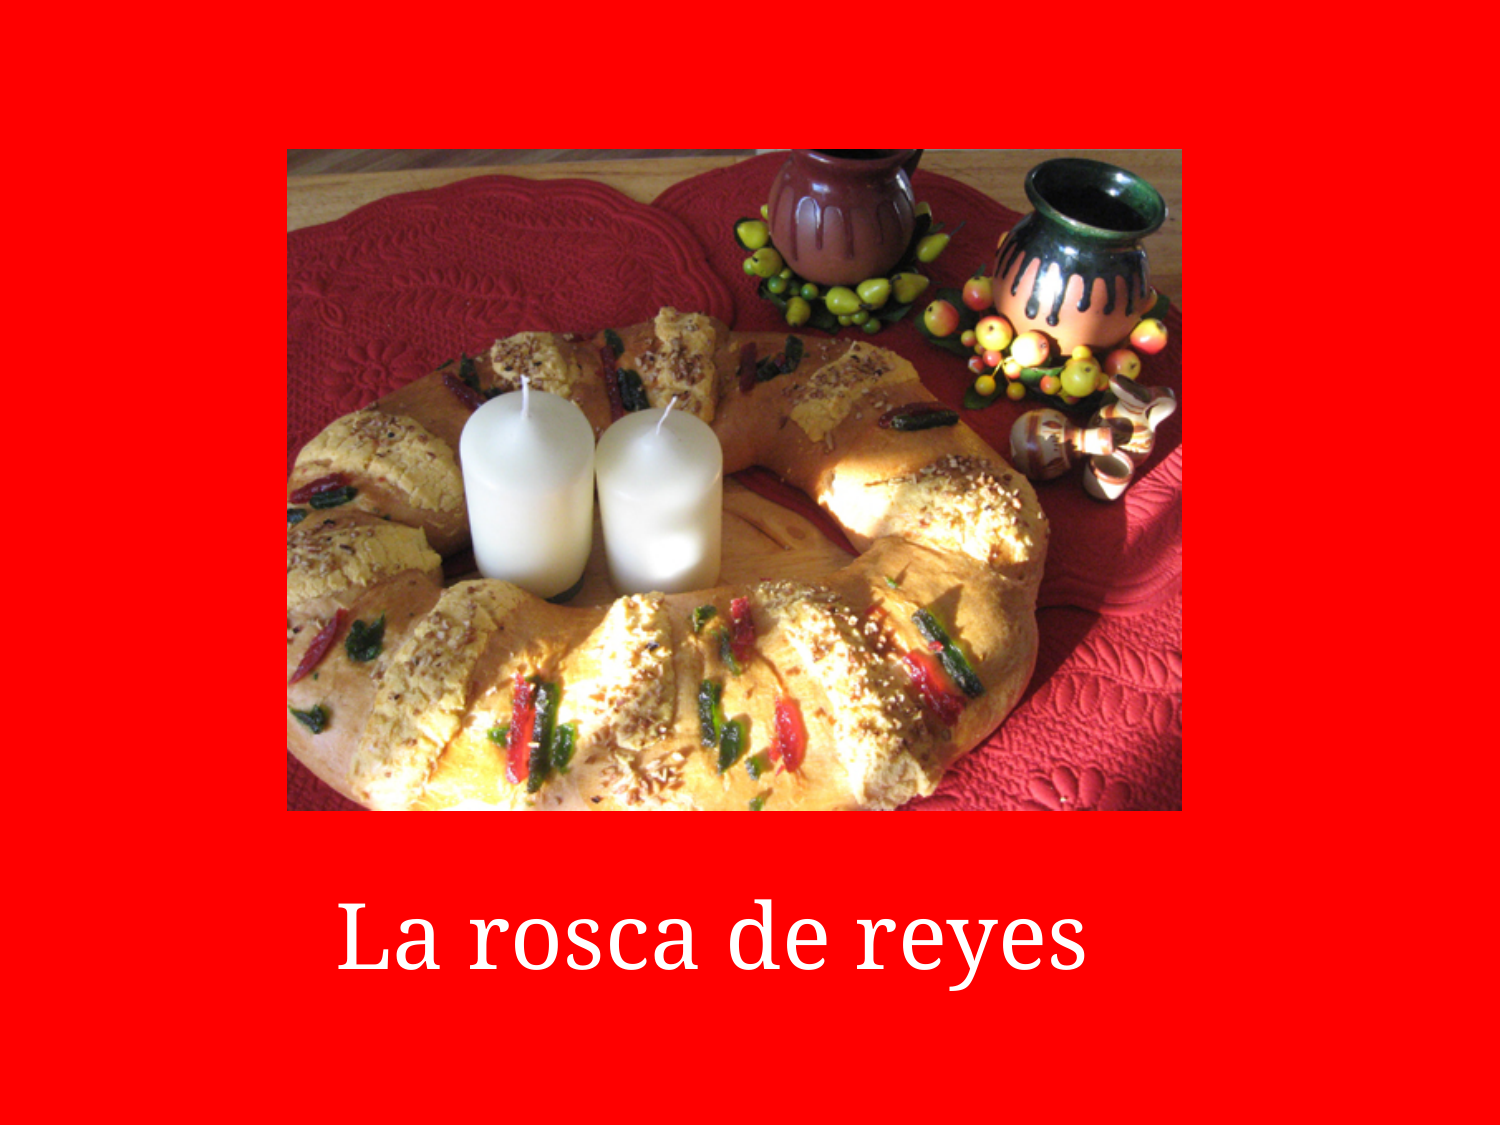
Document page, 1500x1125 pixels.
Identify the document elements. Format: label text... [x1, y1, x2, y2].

title La rosca de reyes [75, 812, 1350, 1054]
subtitle [225, 900, 1275, 1125]
picture [287, 149, 1182, 811]
